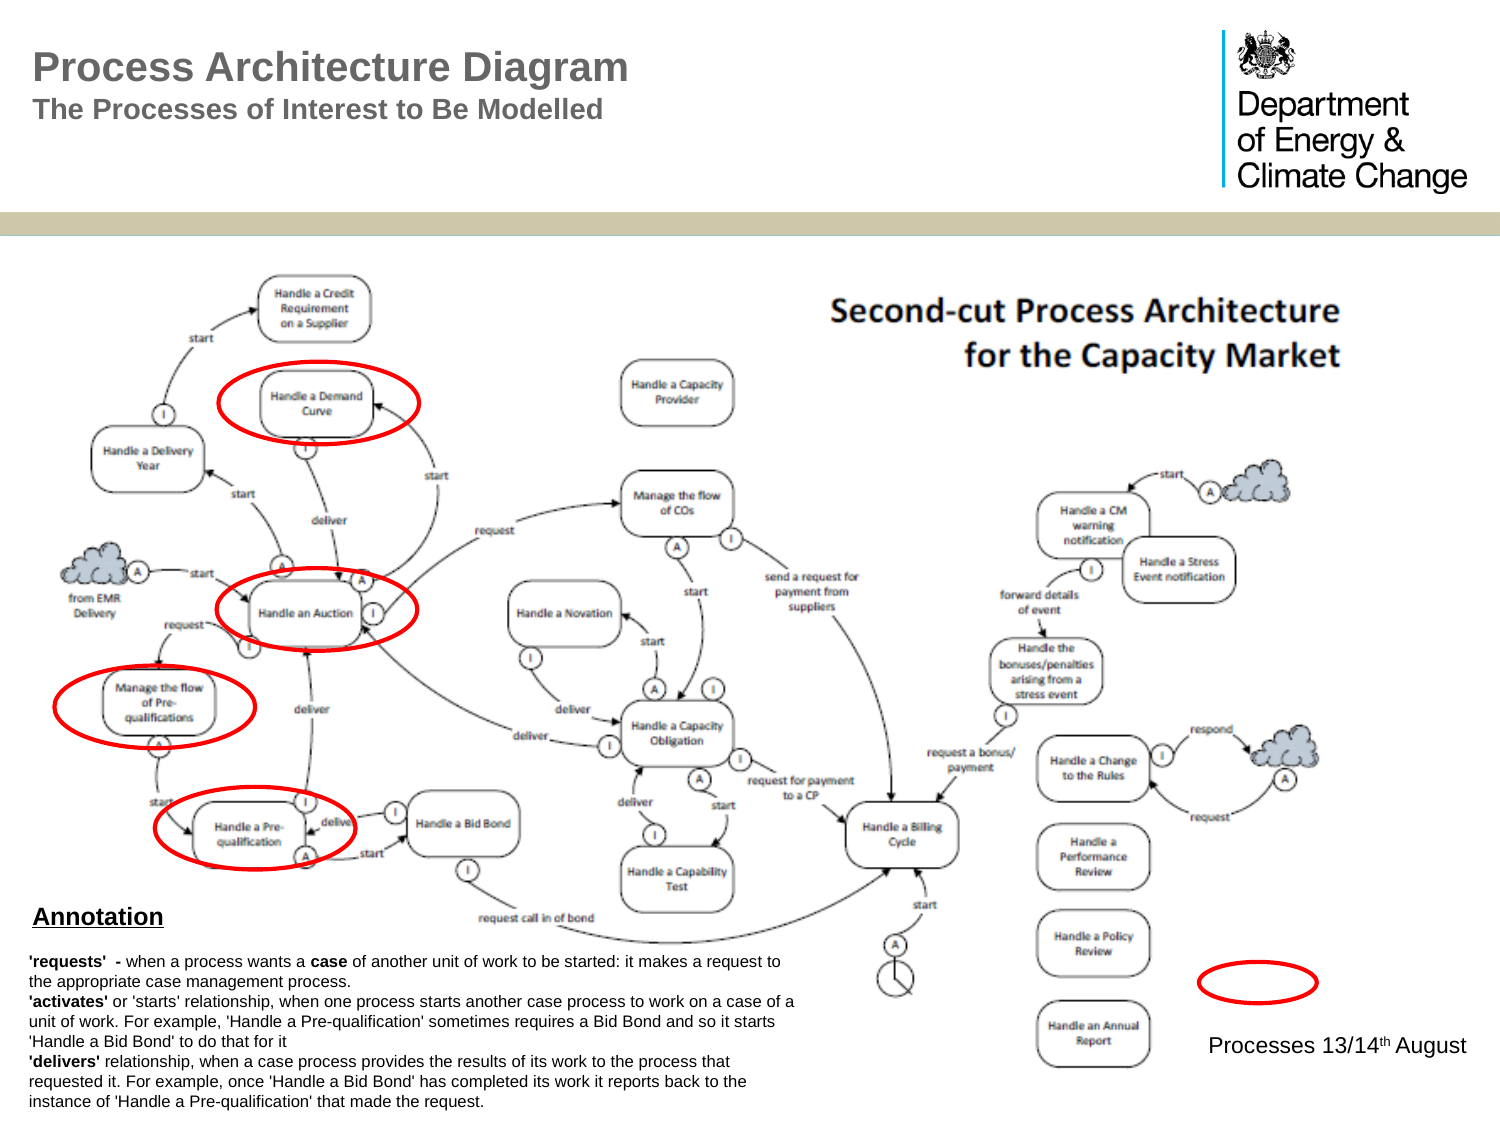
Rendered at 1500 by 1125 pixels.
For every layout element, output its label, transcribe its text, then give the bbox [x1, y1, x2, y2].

picture [0, 208, 1500, 236]
text_box 'requests' - when a process wants a case of another unit of work to be started: it makes a request to the appropriate case management process. 'activates' or 'starts' relationship, when one process starts another case process to work on a case of a unit of work. For example, 'Handle a Pre-qualification' sometimes requires a Bid Bond and so it starts 'Handle a Bid Bond' to do that for it 'delivers' relationship, when a case process provides the results of its work to the process that requested it. For example, once 'Handle a Bid Bond' has completed its work it reports back to the instance of 'Handle a Pre-qualification' that made the request. [14, 1090, 818, 1125]
text_box Process Architecture Diagram The Processes of Interest to Be Modelled [17, 32, 1258, 133]
picture [19, 243, 1500, 1088]
picture [1222, 30, 1467, 194]
